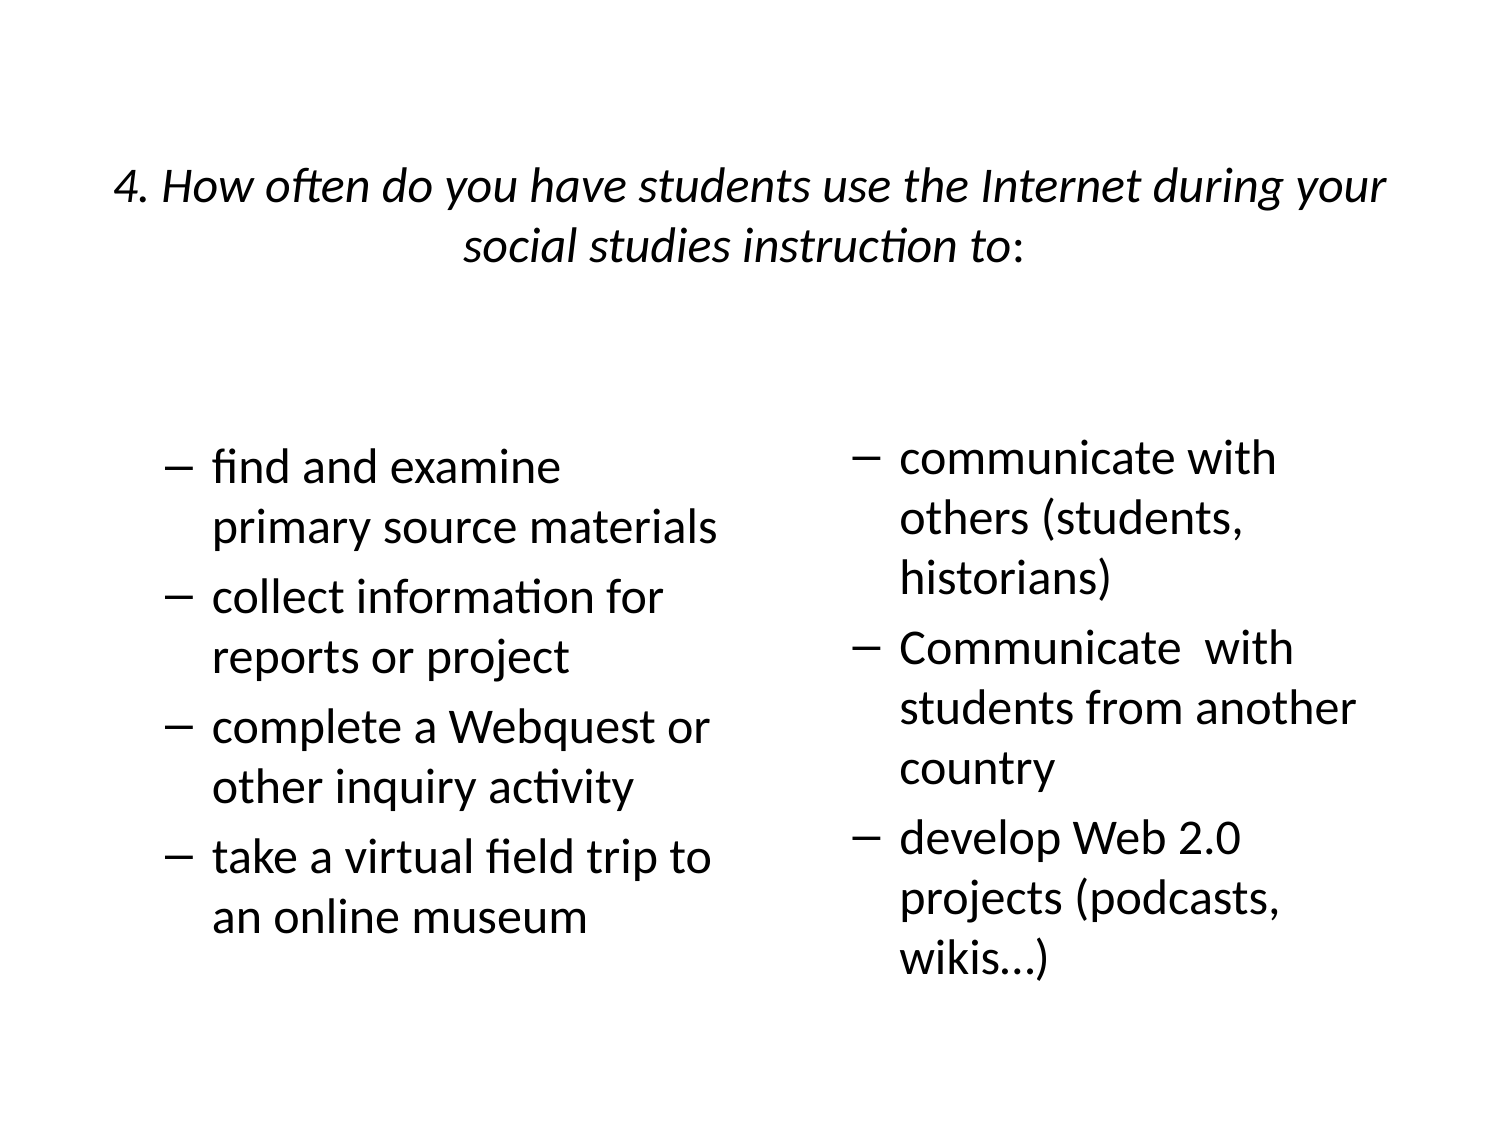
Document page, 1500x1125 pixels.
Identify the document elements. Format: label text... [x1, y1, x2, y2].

list find and examine primary source materials collect information for reports or project complete a Webquest or other inquiry activity take a virtual field trip to an online museum [75, 346, 738, 1005]
list communicate with others (students, historians) Communicate with students from another country develop Web 2.0 projects (podcasts, wikis…) [762, 416, 1425, 1076]
title 4. How often do you have students use the Internet during your social studies instruction to: [75, 83, 1425, 347]
